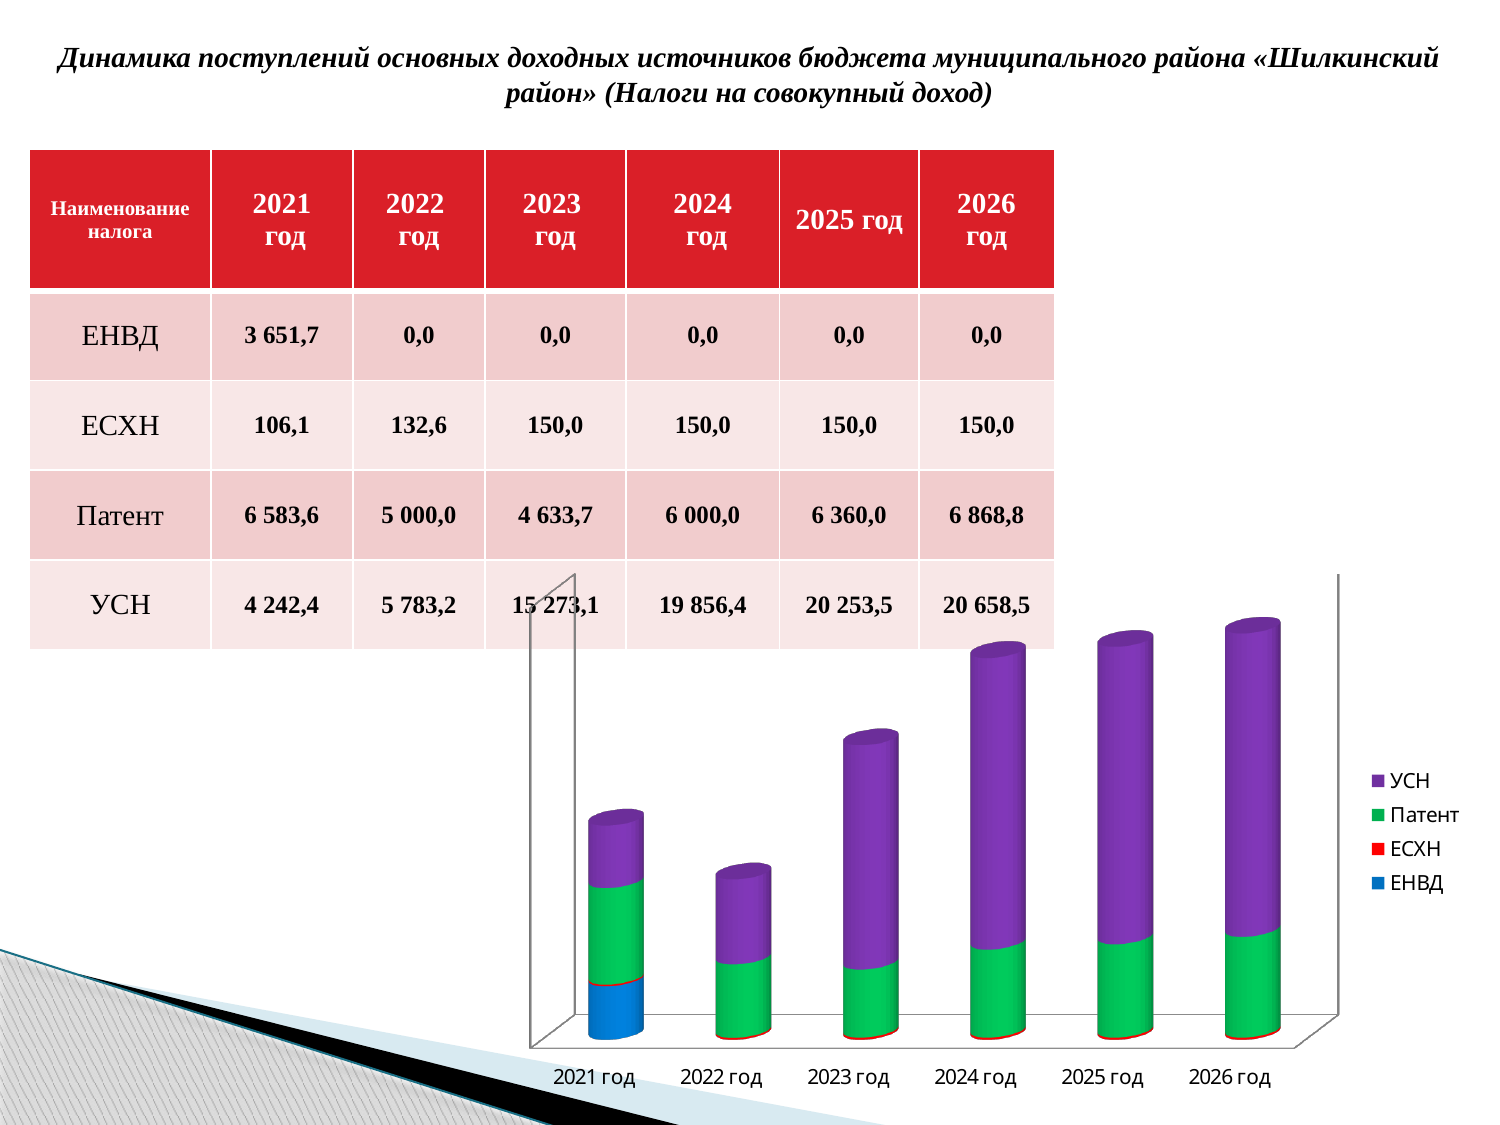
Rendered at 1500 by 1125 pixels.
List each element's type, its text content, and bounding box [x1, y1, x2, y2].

table_cell 0,0 [627, 294, 779, 380]
table_cell 0,0 [920, 294, 1054, 380]
table_cell 150,0 [920, 381, 1054, 469]
table_cell 132,6 [354, 381, 484, 469]
table_header 2026 год [920, 150, 1054, 288]
table_cell 15 273,1 [486, 561, 625, 649]
chart [503, 562, 1479, 1102]
table_cell 0,0 [354, 294, 484, 380]
table_cell ЕСХН [30, 381, 210, 469]
table_header Наименование налога [30, 150, 210, 288]
table_header 2022 год [354, 150, 484, 288]
table_cell 3 651,7 [212, 294, 352, 380]
table_cell 0,0 [780, 294, 918, 380]
table_header 2021 год [212, 150, 352, 288]
table_cell УСН [30, 561, 210, 649]
table_cell 6 000,0 [627, 471, 779, 559]
table_header 2024 год [627, 150, 779, 288]
table_cell 4 242,4 [212, 561, 352, 649]
table_cell 6 360,0 [780, 471, 918, 559]
table_cell 150,0 [780, 381, 918, 469]
table_cell 150,0 [486, 381, 625, 469]
table_cell 150,0 [627, 381, 779, 469]
table_cell Патент [30, 471, 210, 559]
table_cell 6 868,8 [920, 471, 1054, 559]
table_cell 106,1 [212, 381, 352, 469]
table_header 2023 год [486, 150, 625, 288]
table_cell 0,0 [486, 294, 625, 380]
text_box Динамика поступлений основных доходных источников бюджета муниципального района «Шилкинский район» (Налоги на совокупный доход) [0, 30, 1500, 116]
table_header 2025 год [780, 150, 918, 288]
table_cell 6 583,6 [212, 471, 352, 559]
table_cell ЕНВД [30, 294, 210, 380]
table_cell 4 633,7 [486, 471, 625, 559]
table_cell 5 000,0 [354, 471, 484, 559]
table_cell 5 783,2 [354, 561, 484, 649]
